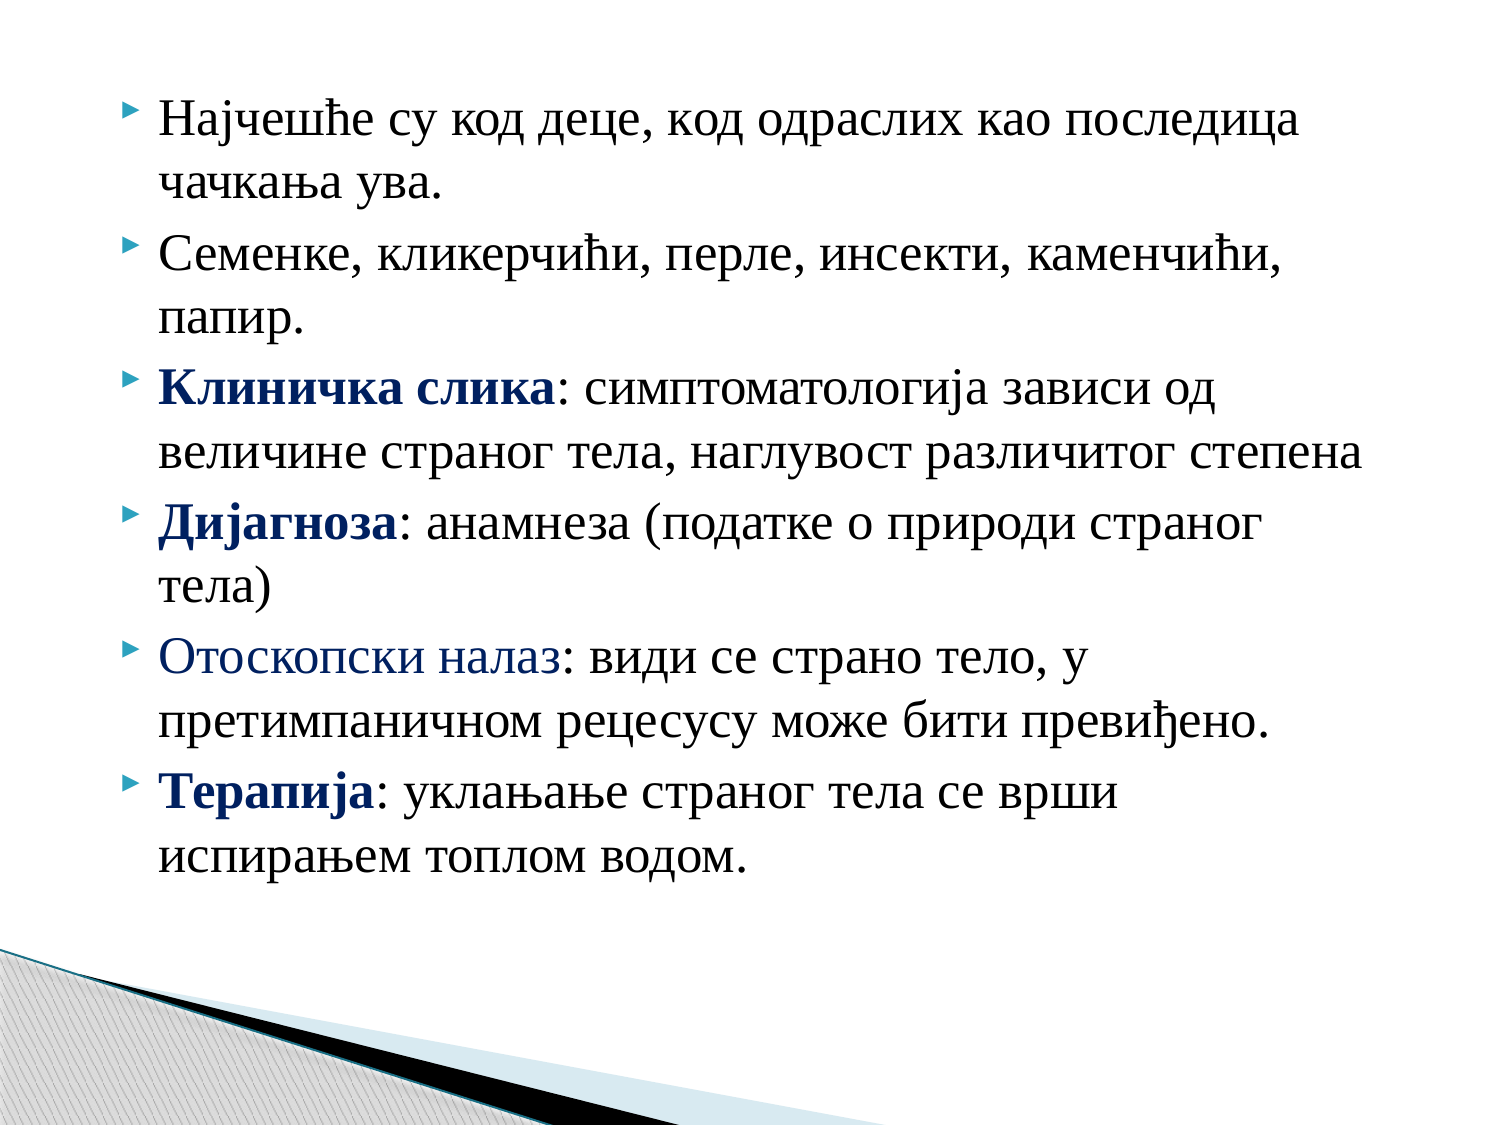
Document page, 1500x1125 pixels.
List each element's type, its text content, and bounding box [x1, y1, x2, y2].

list Најчешће су код деце, код одраслих као последица чачкања ува. Семенке, кликерчићи, перле, инсекти, каменчићи, папир. Клиничка слика: симптоматологија зависи од величине страног тела, наглувост различитог степена Дијагноза: анамнеза (податке о природи страног тела) Отоскопски налаз: види се страно тело, у претимпаничном рецесусу може бити превиђено. Терапија: уклањање страног тела се врши испирањем топлом водом. [87, 74, 1382, 938]
